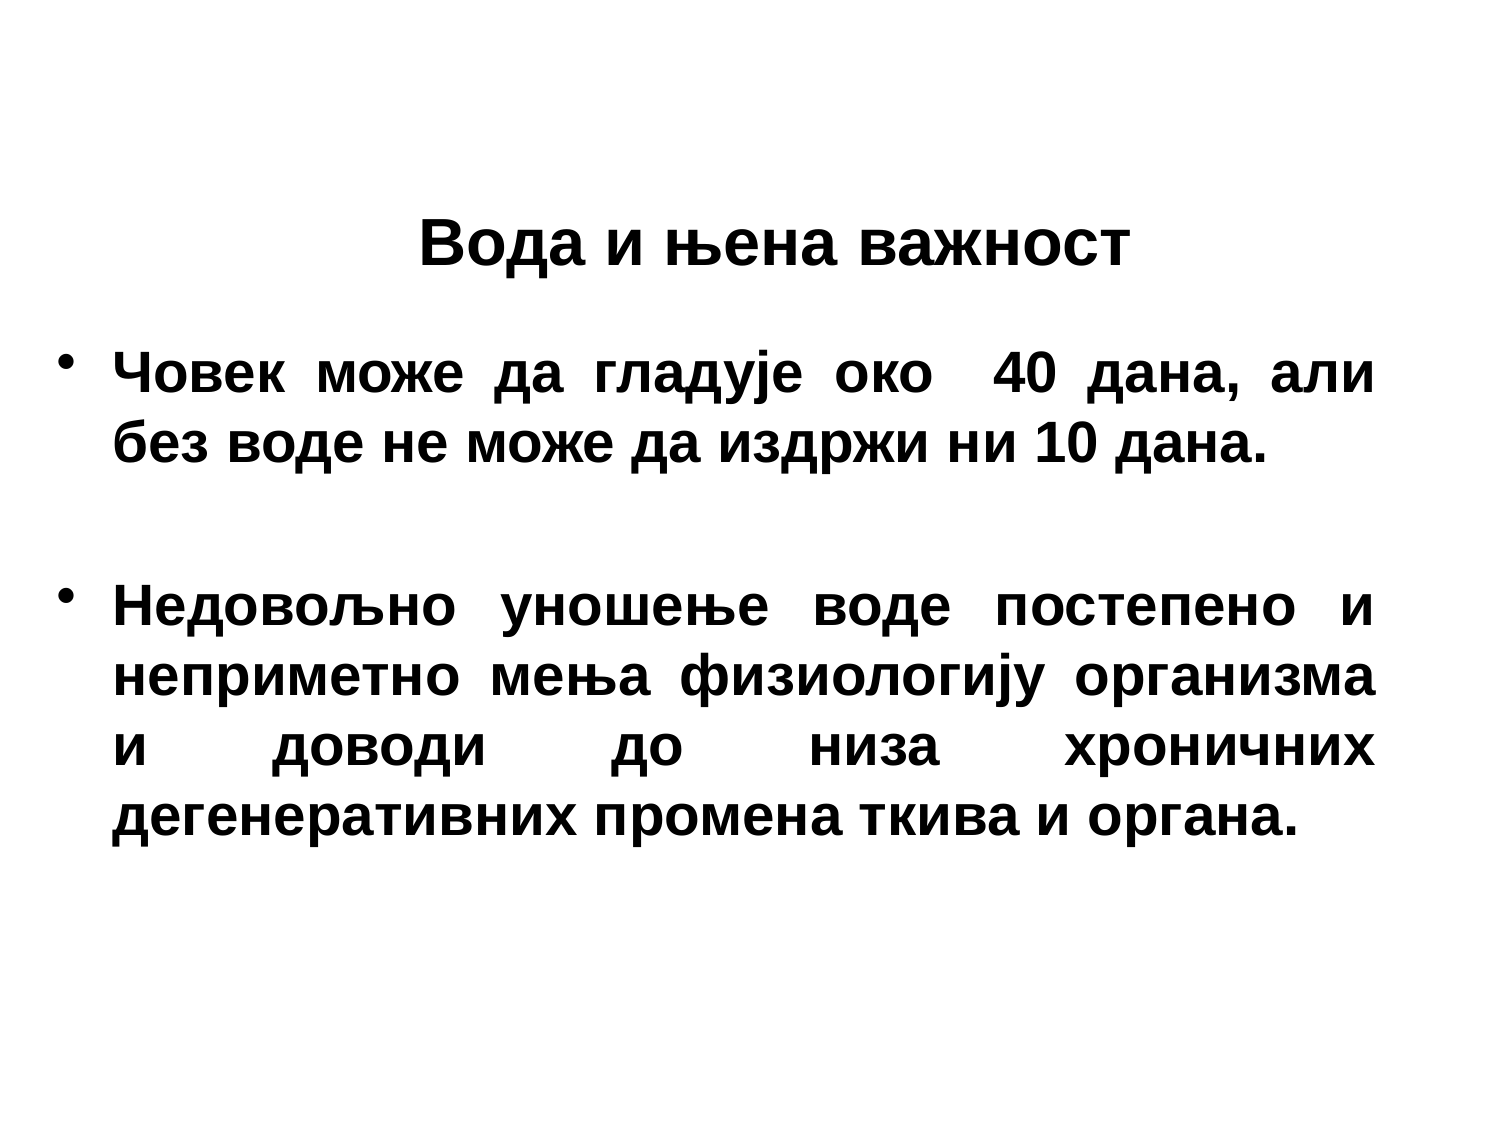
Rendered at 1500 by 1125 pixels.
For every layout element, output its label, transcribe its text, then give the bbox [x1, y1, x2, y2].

list Човек може да гладује око 40 дана, али без воде не може да издржи ни 10 дана. Недовољно уношење воде постепено и неприметно мења физиологију организма и доводи до низа хроничних дегенеративних промена ткива и органа. [40, 326, 1392, 1002]
title Вода и њена важност [100, 125, 1451, 353]
